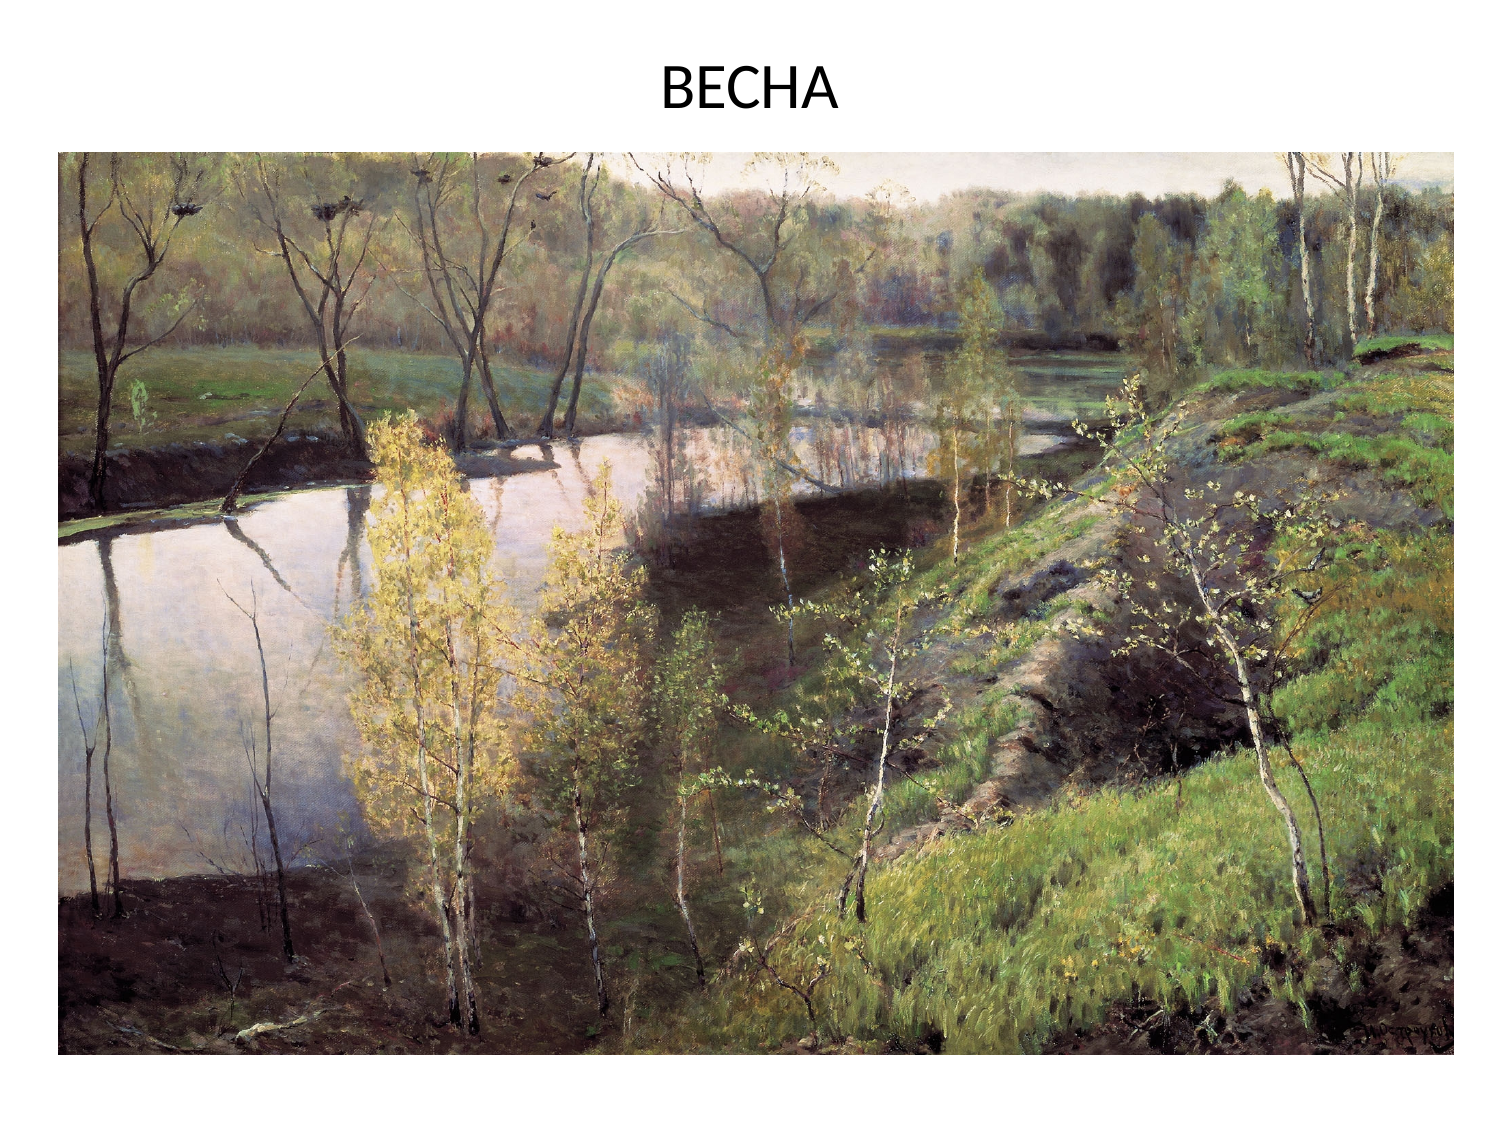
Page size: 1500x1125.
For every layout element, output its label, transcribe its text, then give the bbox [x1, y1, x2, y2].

title ВЕСНА [75, 35, 1425, 129]
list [58, 152, 1454, 1055]
